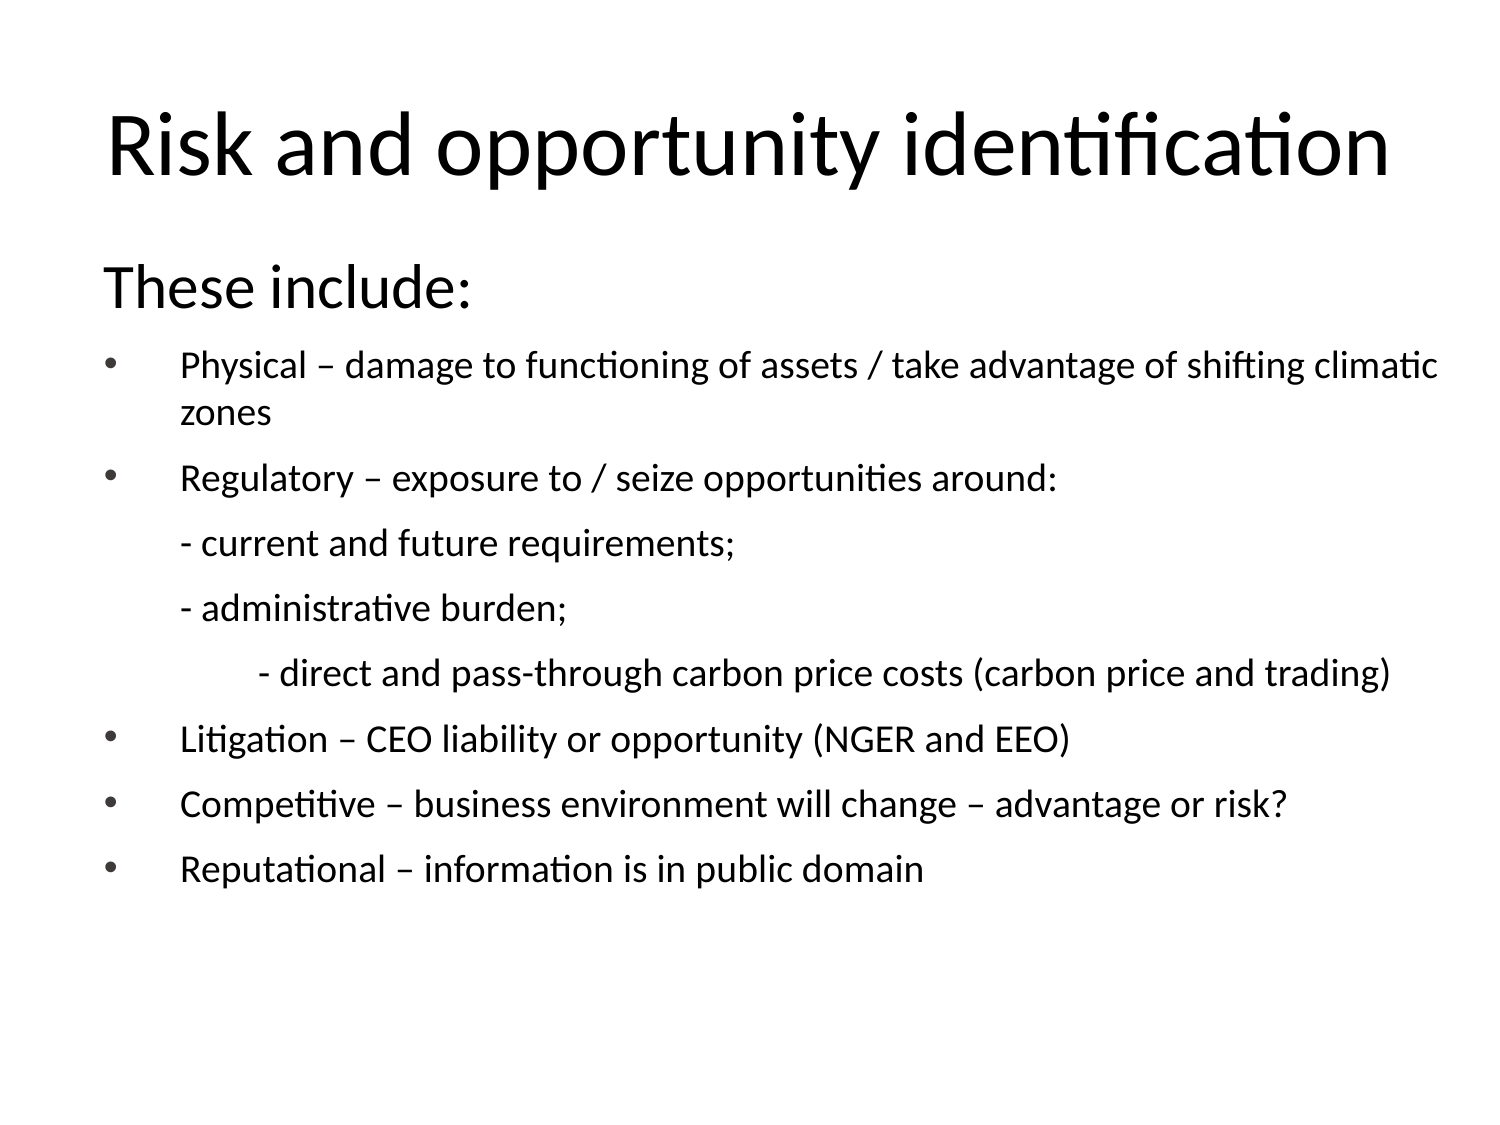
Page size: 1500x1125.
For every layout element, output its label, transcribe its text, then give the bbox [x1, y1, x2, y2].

title Risk and opportunity identification [75, 45, 1425, 233]
list These include: Physical – damage to functioning of assets / take advantage of shifting climatic zones Regulatory – exposure to / seize opportunities around: - current and future requirements; - administrative burden; - direct and pass-through carbon price costs (carbon price and trading) Litigation – CEO liability or opportunity (NGER and EEO) Competitive – business environment will change – advantage or risk? Reputational – information is in public domain [89, 237, 1500, 901]
